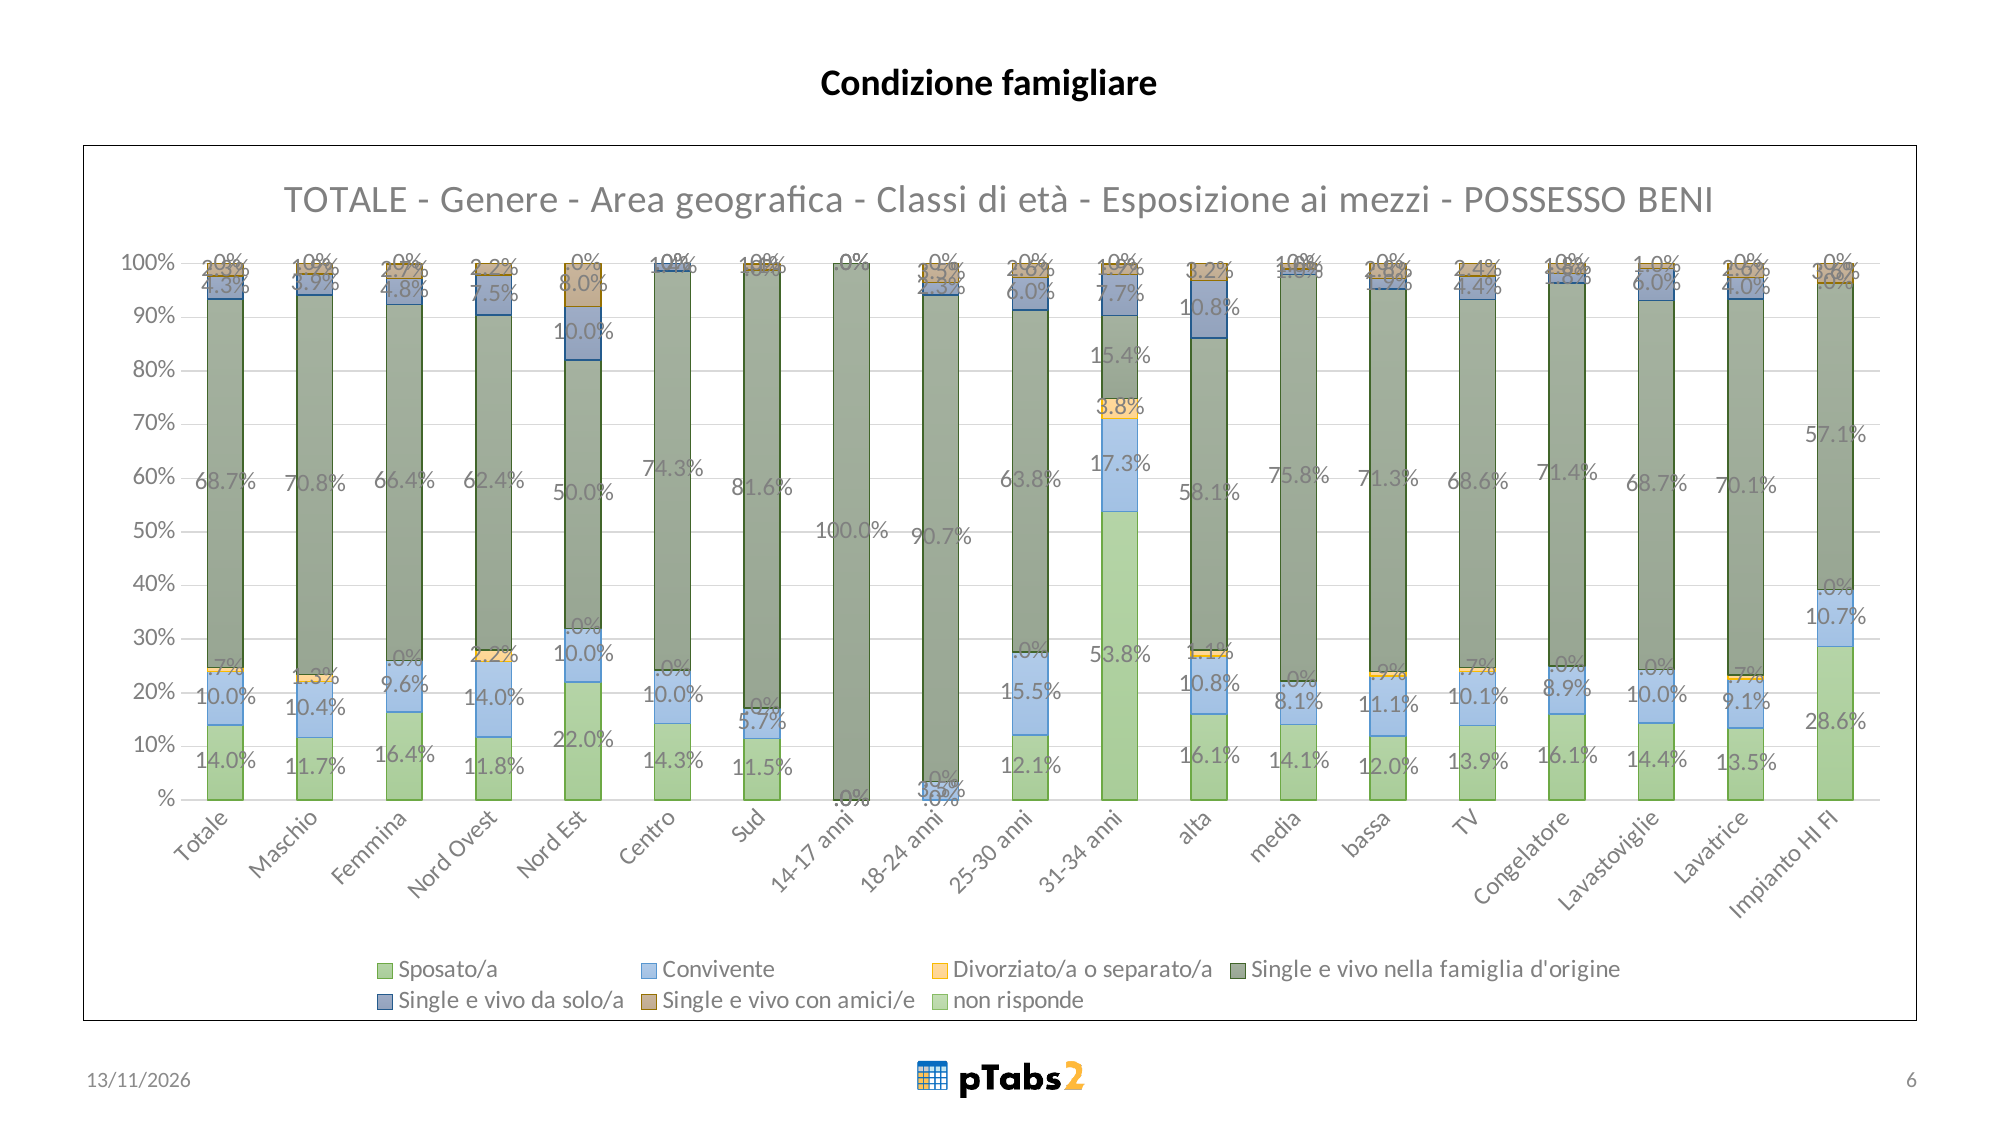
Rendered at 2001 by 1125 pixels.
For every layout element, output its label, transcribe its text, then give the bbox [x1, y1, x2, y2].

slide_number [70, 1055, 512, 1103]
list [913, 1058, 1087, 1100]
title Condizione famigliare [104, 52, 1875, 115]
slide_number 6 [1482, 1055, 1933, 1103]
chart [83, 145, 1917, 1021]
